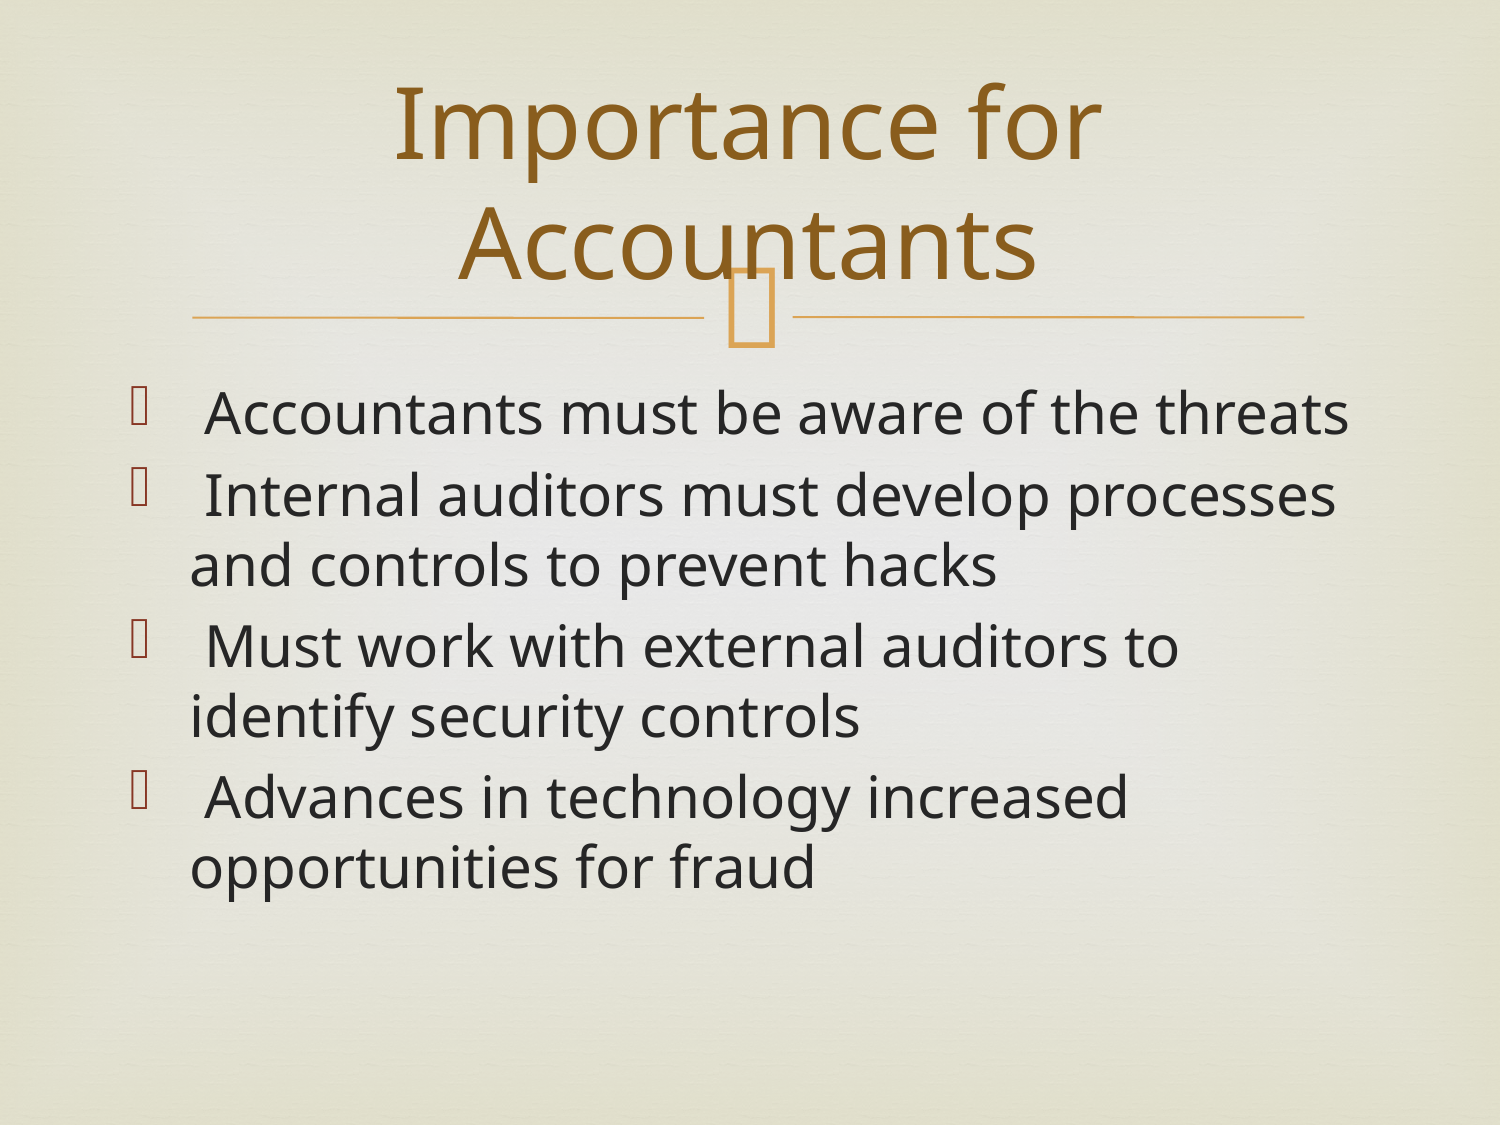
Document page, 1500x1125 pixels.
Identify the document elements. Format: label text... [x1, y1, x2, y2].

list Accountants must be aware of the threats Internal auditors must develop processes and controls to prevent hacks Must work with external auditors to identify security controls Advances in technology increased opportunities for fraud [114, 368, 1386, 1005]
title Importance for Accountants [112, 93, 1386, 267]
